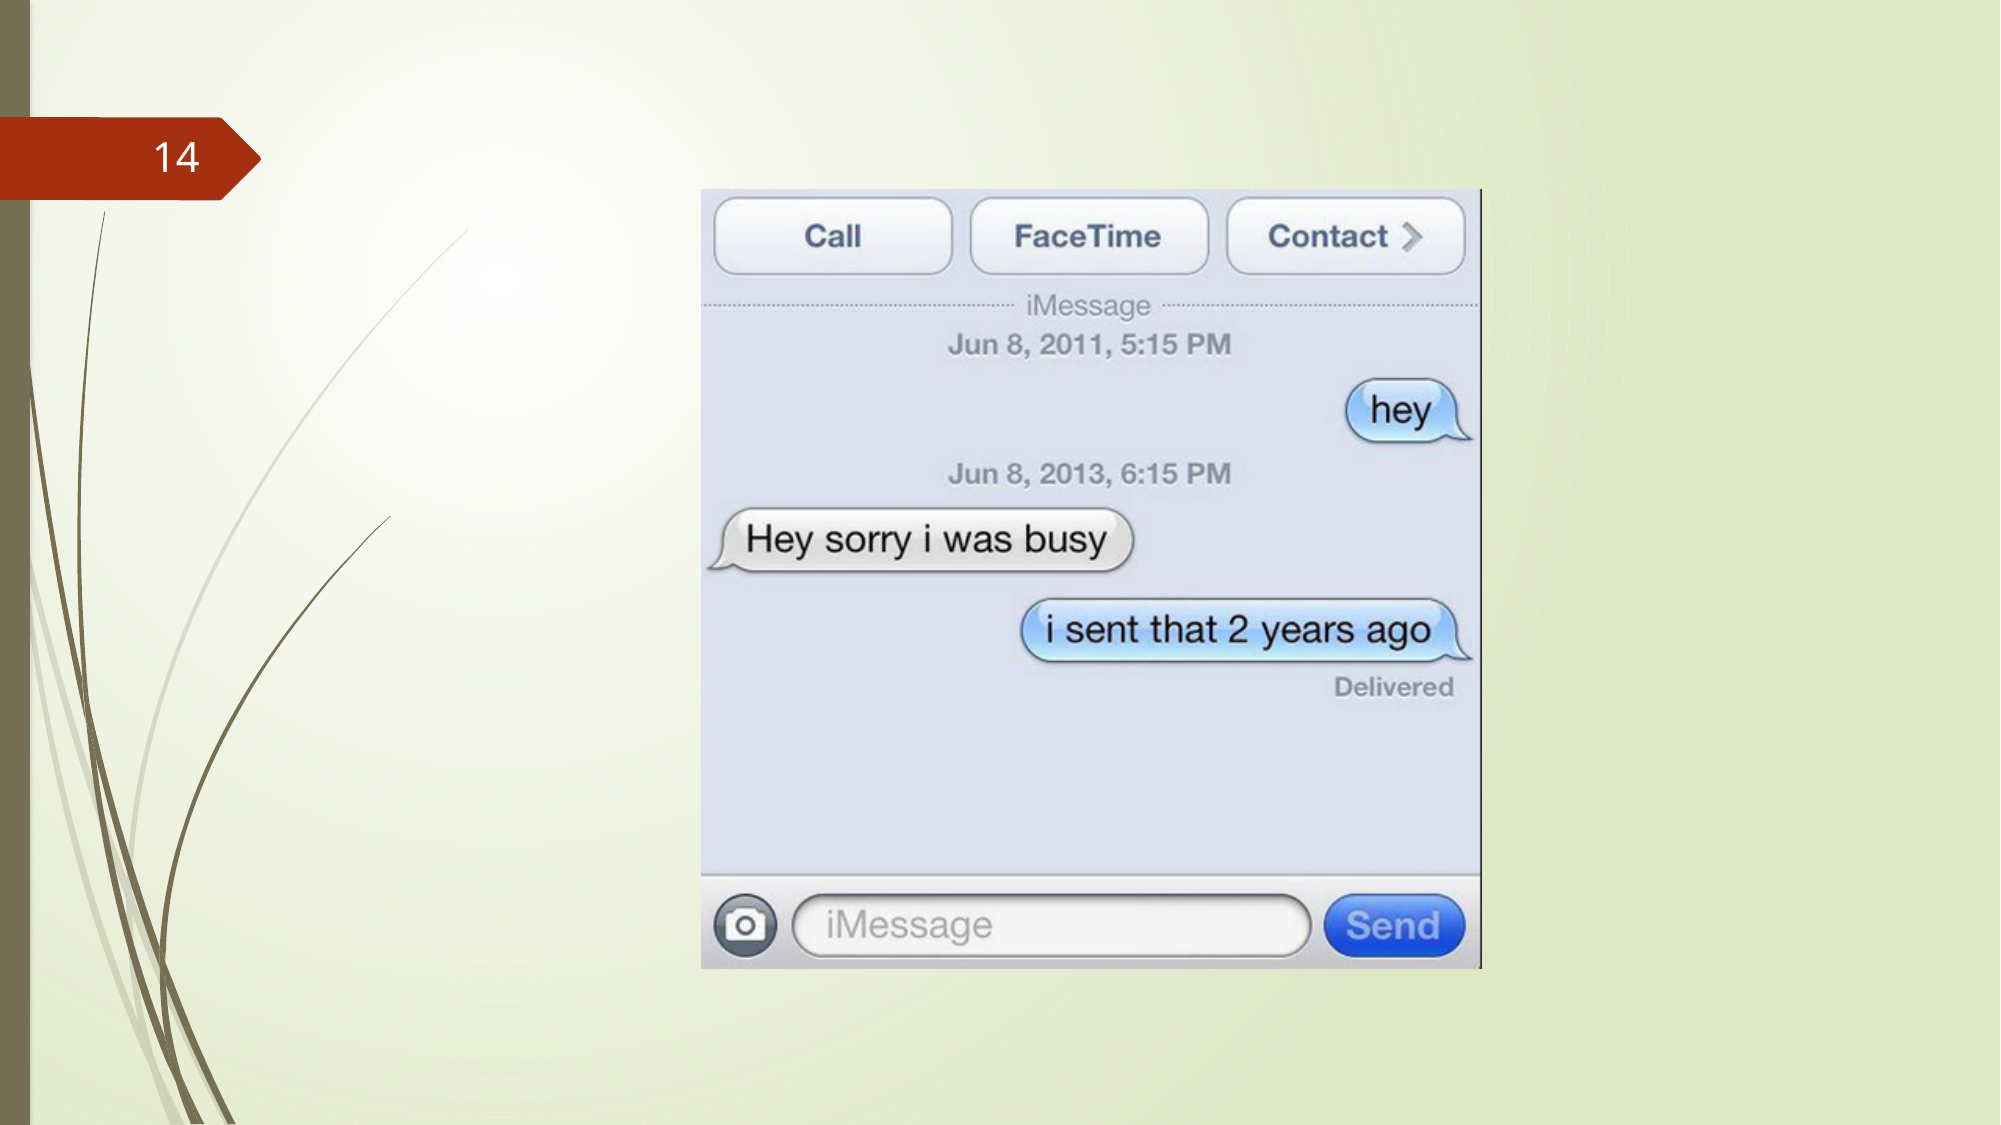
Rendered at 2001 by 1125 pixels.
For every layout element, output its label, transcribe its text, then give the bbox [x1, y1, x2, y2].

picture [701, 188, 1482, 970]
slide_number 14 [87, 129, 216, 190]
